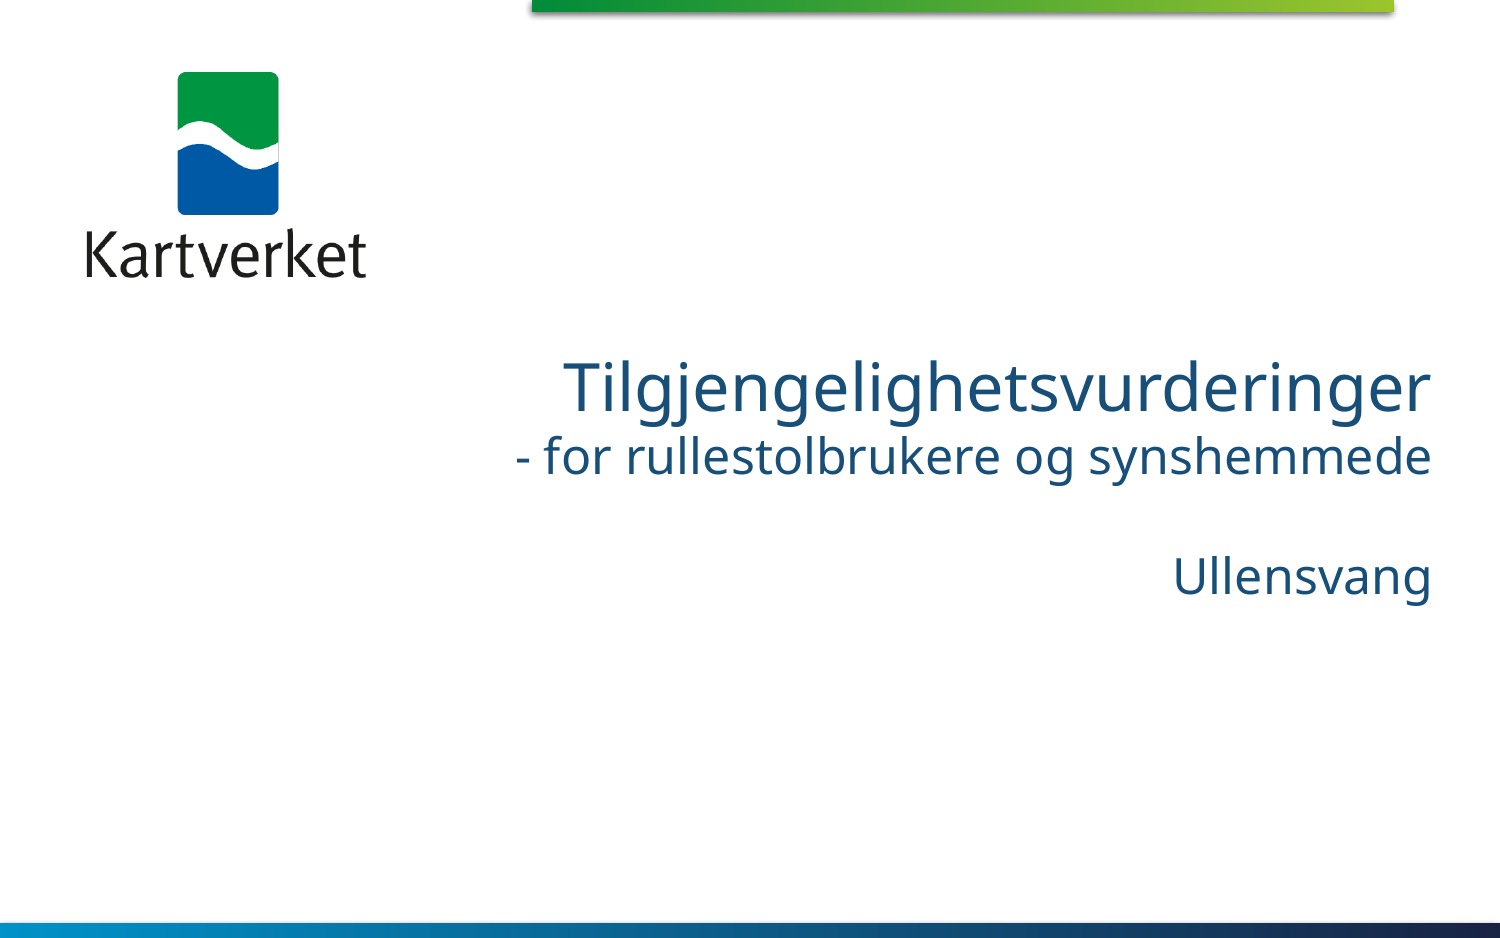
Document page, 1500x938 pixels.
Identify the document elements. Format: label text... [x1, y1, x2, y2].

text_box Tilgjengelighetsvurderinger - for rullestolbrukere og synshemmede Ullensvang [66, 337, 1449, 613]
